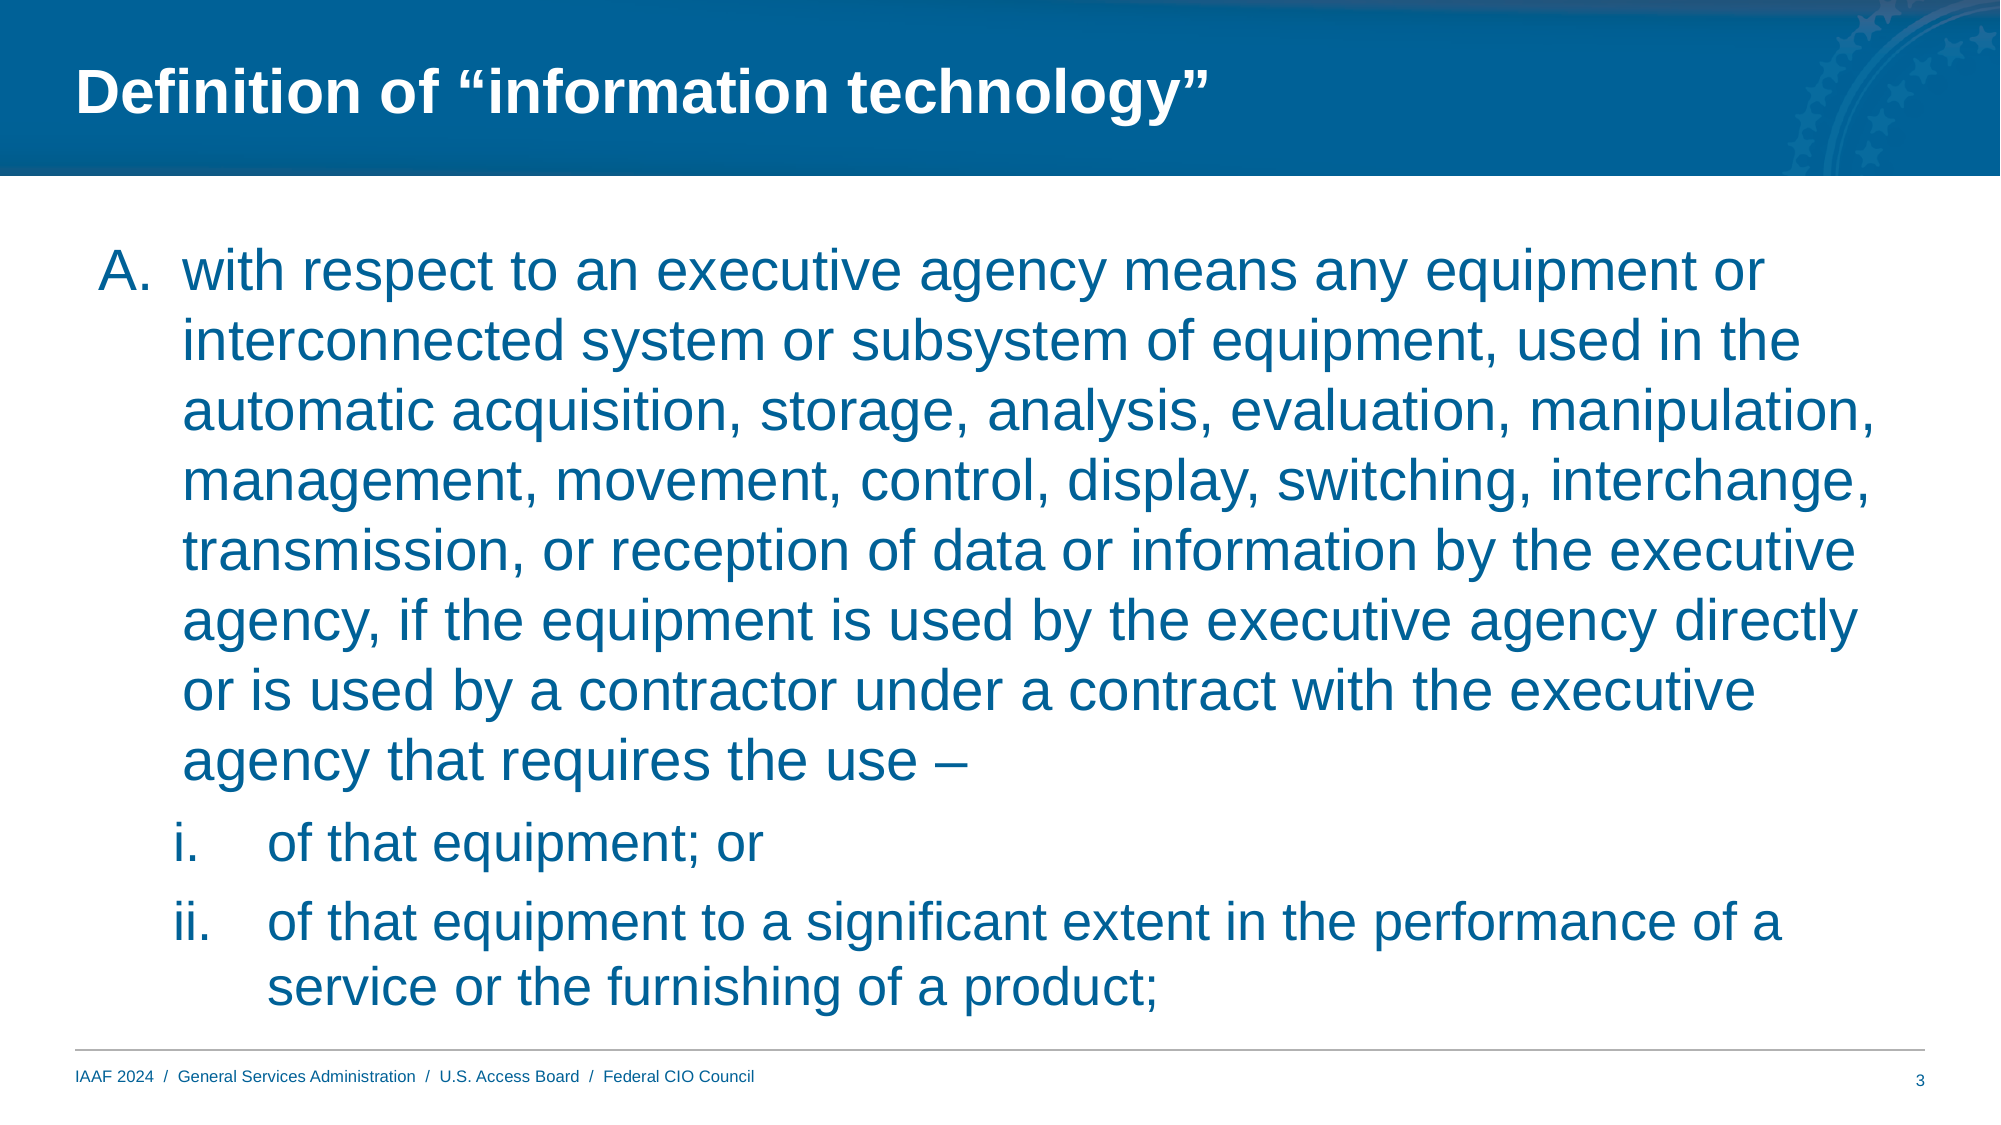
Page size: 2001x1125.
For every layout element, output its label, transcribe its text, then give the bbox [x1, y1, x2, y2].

title Definition of “information technology” [75, 52, 1800, 128]
picture [0, 168, 666, 176]
list with respect to an executive agency means any equipment or interconnected system or subsystem of equipment, used in the automatic acquisition, storage, analysis, evaluation, manipulation, management, movement, control, display, switching, interchange, transmission, or reception of data or information by the executive agency, if the equipment is used by the executive agency directly or is used by a contractor under a contract with the executive agency that requires the use – of that equipment; or of that equipment to a significant extent in the performance of a service or the furnishing of a product; [75, 224, 1925, 1035]
picture [0, 0, 2000, 176]
slide_number 3 [1880, 1065, 1925, 1095]
